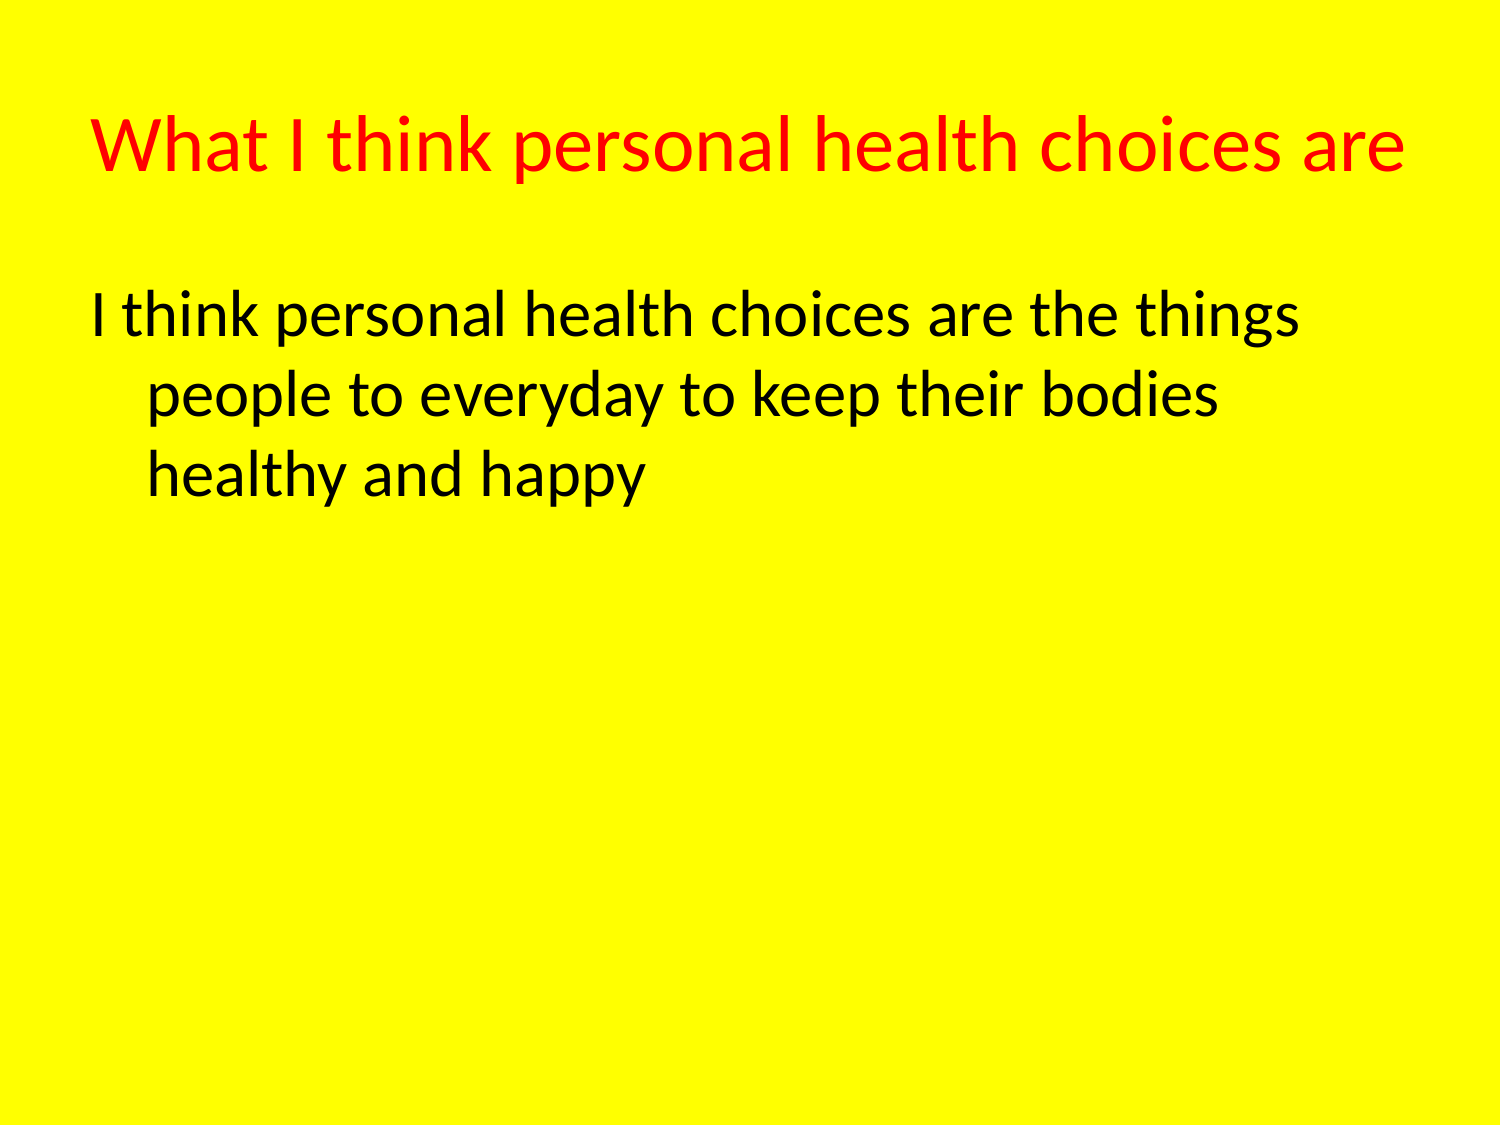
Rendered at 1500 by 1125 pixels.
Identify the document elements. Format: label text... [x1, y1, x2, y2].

list I think personal health choices are the things people to everyday to keep their bodies healthy and happy [75, 262, 1425, 1005]
title What I think personal health choices are [75, 45, 1425, 233]
